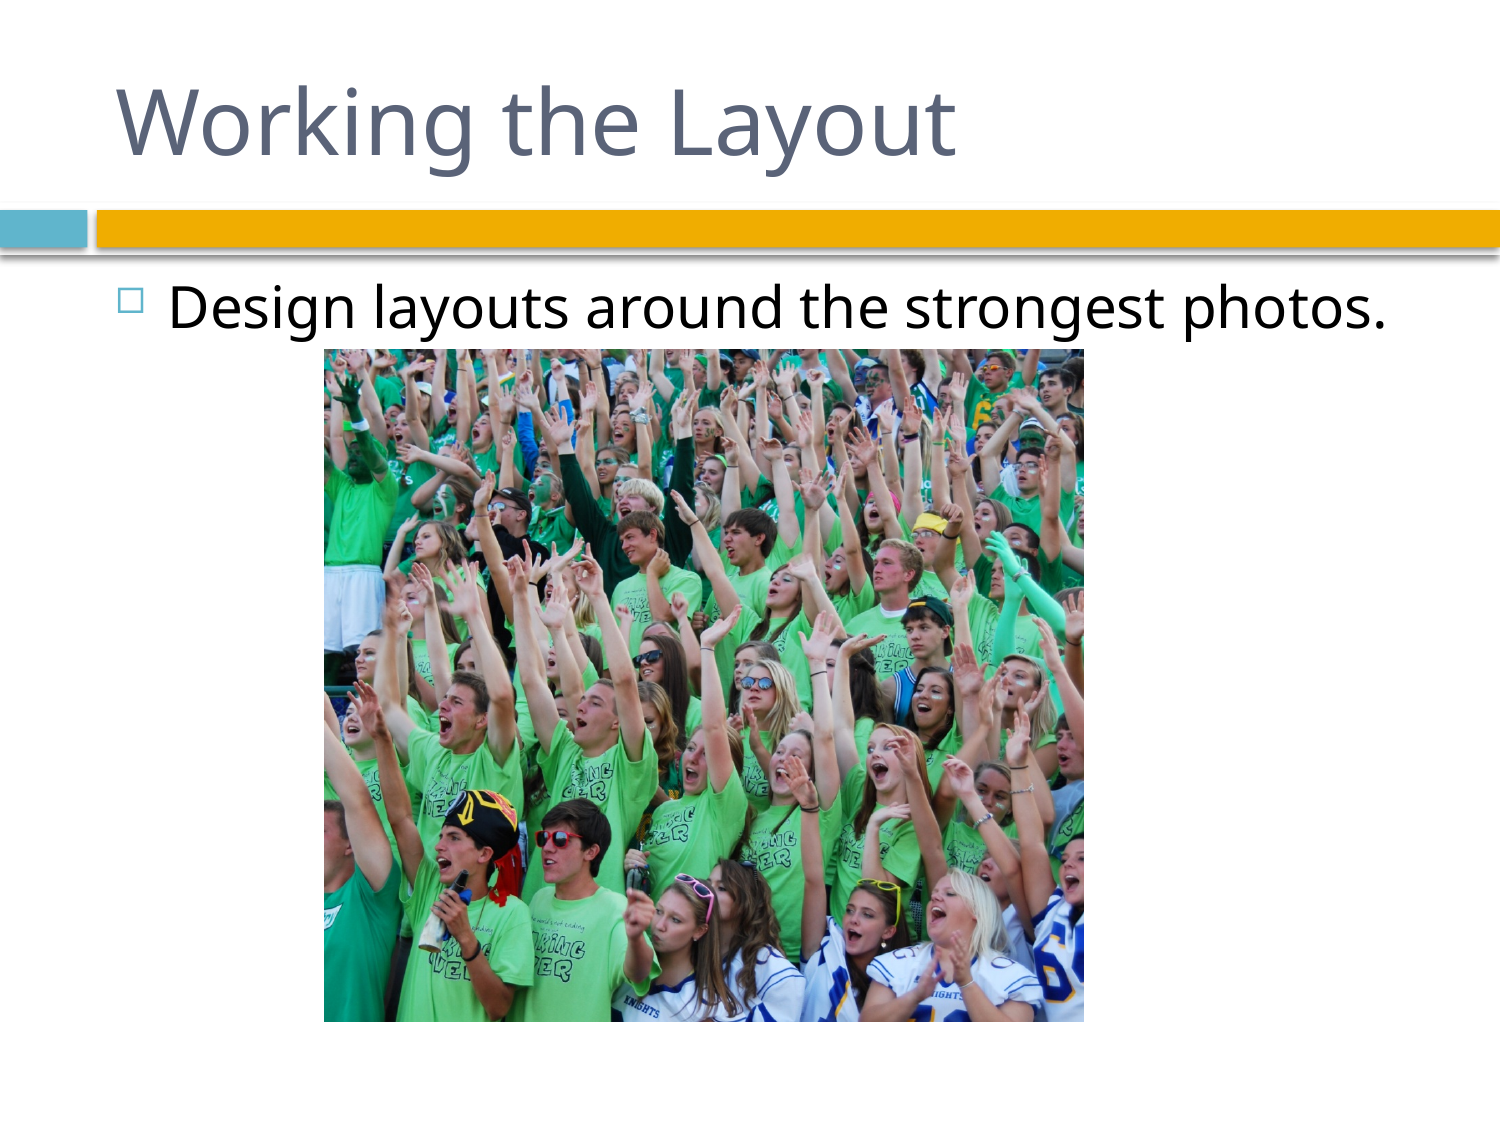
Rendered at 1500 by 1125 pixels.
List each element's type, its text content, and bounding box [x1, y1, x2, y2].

title Working the Layout [100, 37, 1438, 200]
list Design layouts around the strongest photos. [100, 262, 1438, 1000]
picture [324, 349, 1084, 1023]
